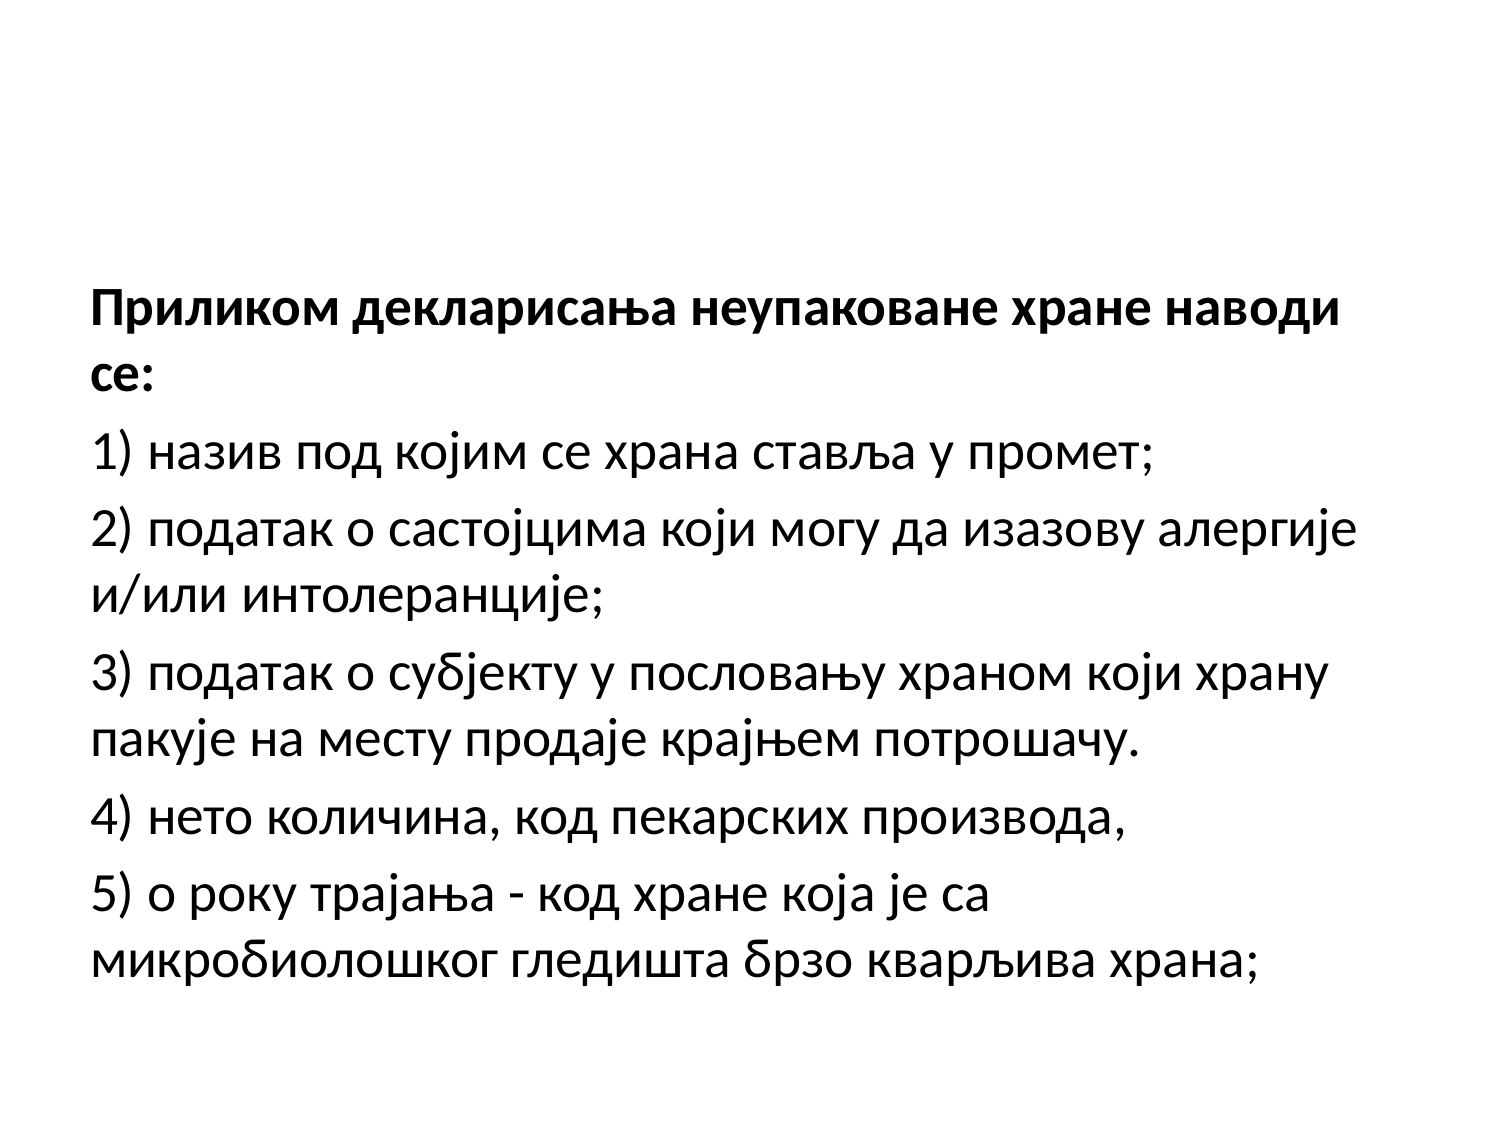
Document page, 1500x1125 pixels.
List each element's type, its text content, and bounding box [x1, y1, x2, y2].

list Приликом декларисања неупаковане хране наводи се: 1) назив под којим се храна ставља у промет; 2) податак о састојцима који могу да изазову алергије и/или интолеранције; 3) податак о субјекту у пословању храном који храну пакује на месту продаје крајњем потрошачу. 4) нето количина, код пекарских производа, 5) о року трајања - код хране која је са микробиолошког гледишта брзо кварљива храна; [75, 262, 1425, 1005]
